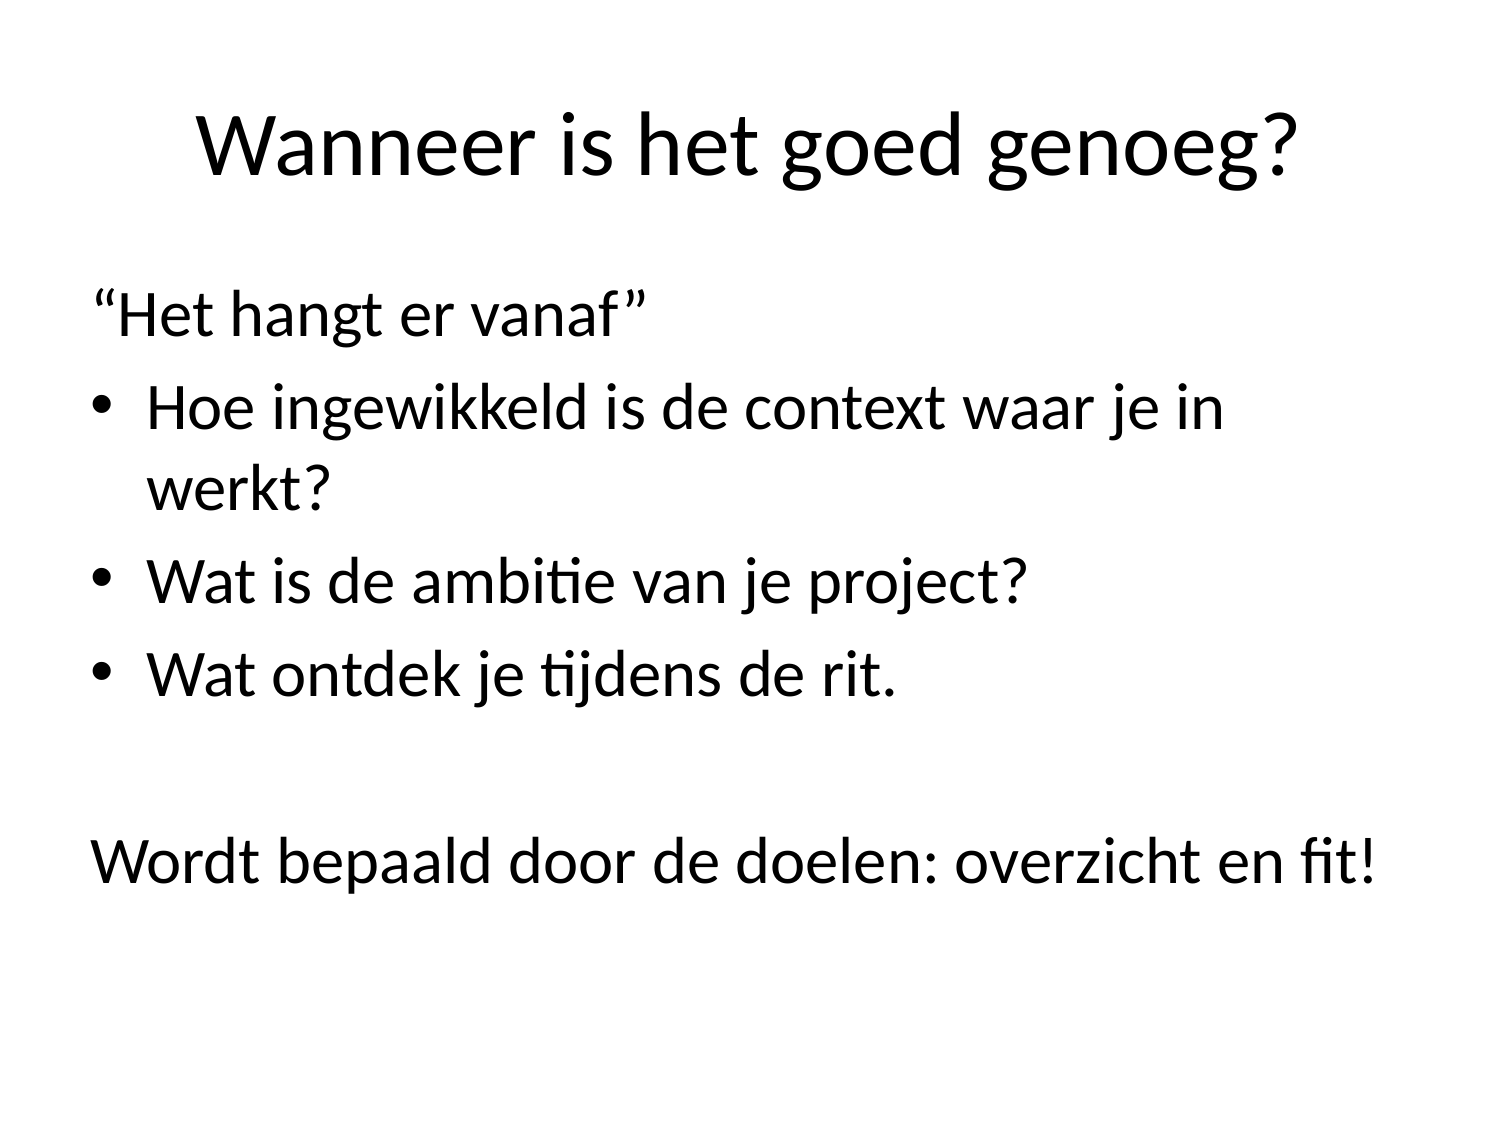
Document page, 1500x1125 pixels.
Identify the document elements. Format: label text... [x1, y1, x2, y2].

list “Het hangt er vanaf” Hoe ingewikkeld is de context waar je in werkt? Wat is de ambitie van je project? Wat ontdek je tijdens de rit. Wordt bepaald door de doelen: overzicht en fit! [75, 262, 1425, 1005]
title Wanneer is het goed genoeg? [75, 45, 1425, 233]
